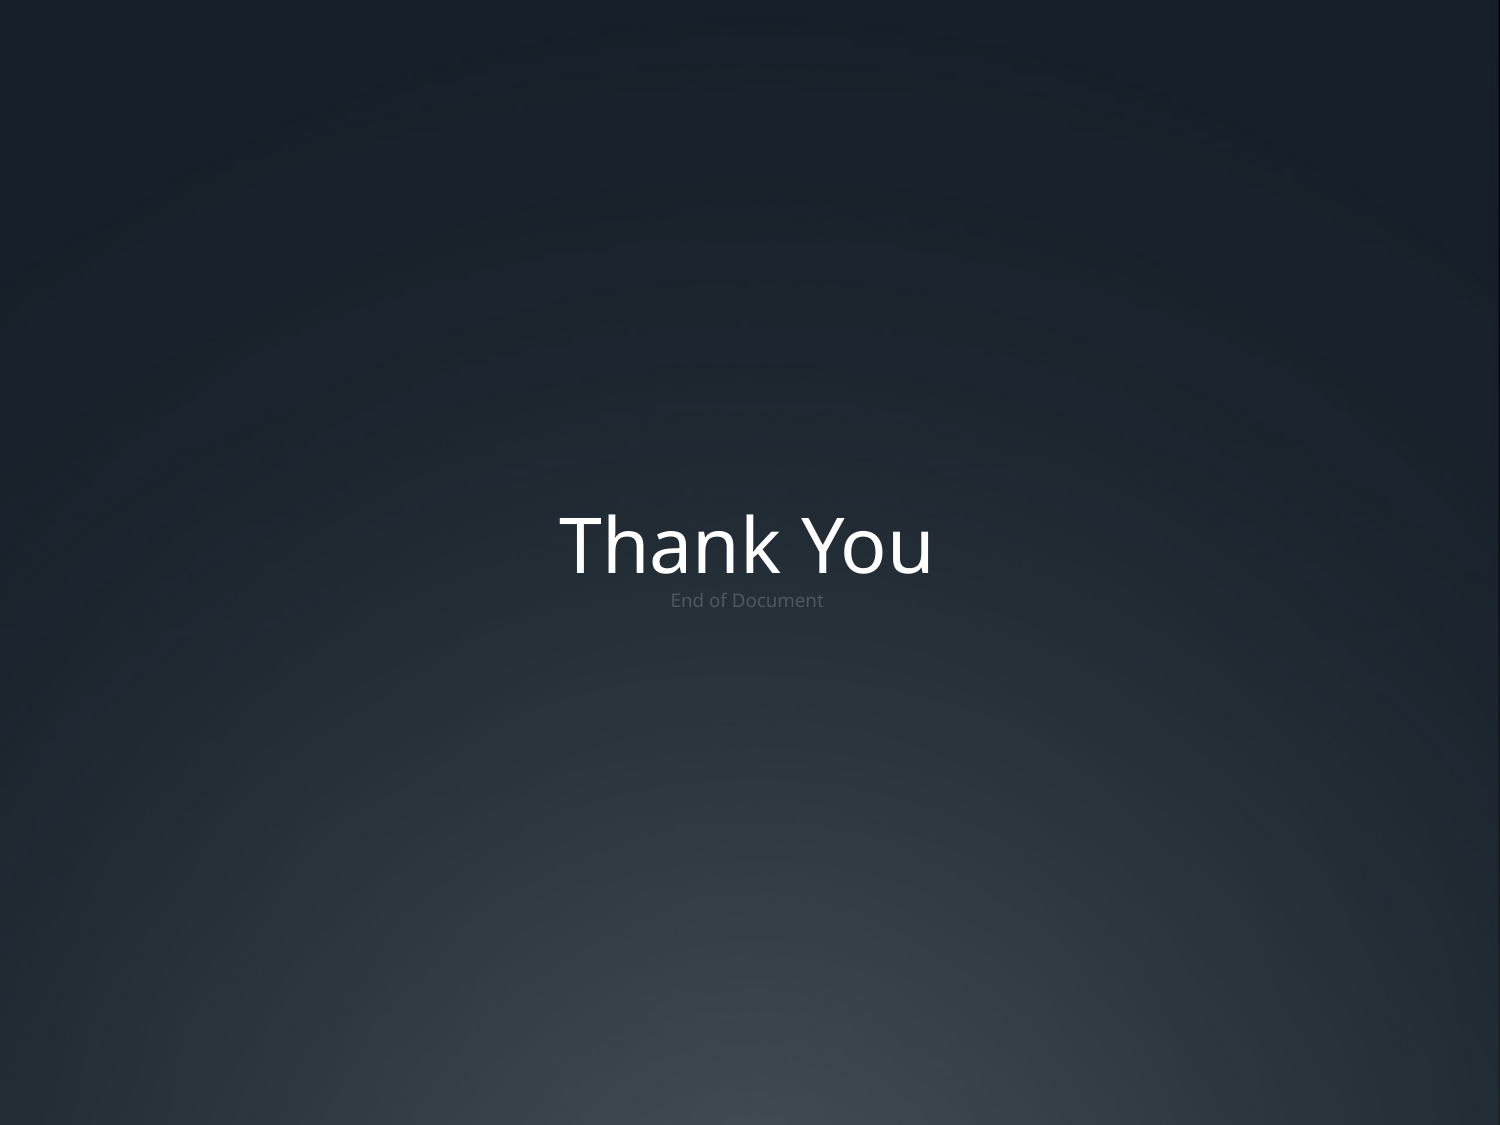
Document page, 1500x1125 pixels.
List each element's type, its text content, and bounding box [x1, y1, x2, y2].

text_box Thank You [544, 489, 951, 597]
picture [0, 0, 1500, 1125]
text_box End of Document [655, 581, 839, 619]
